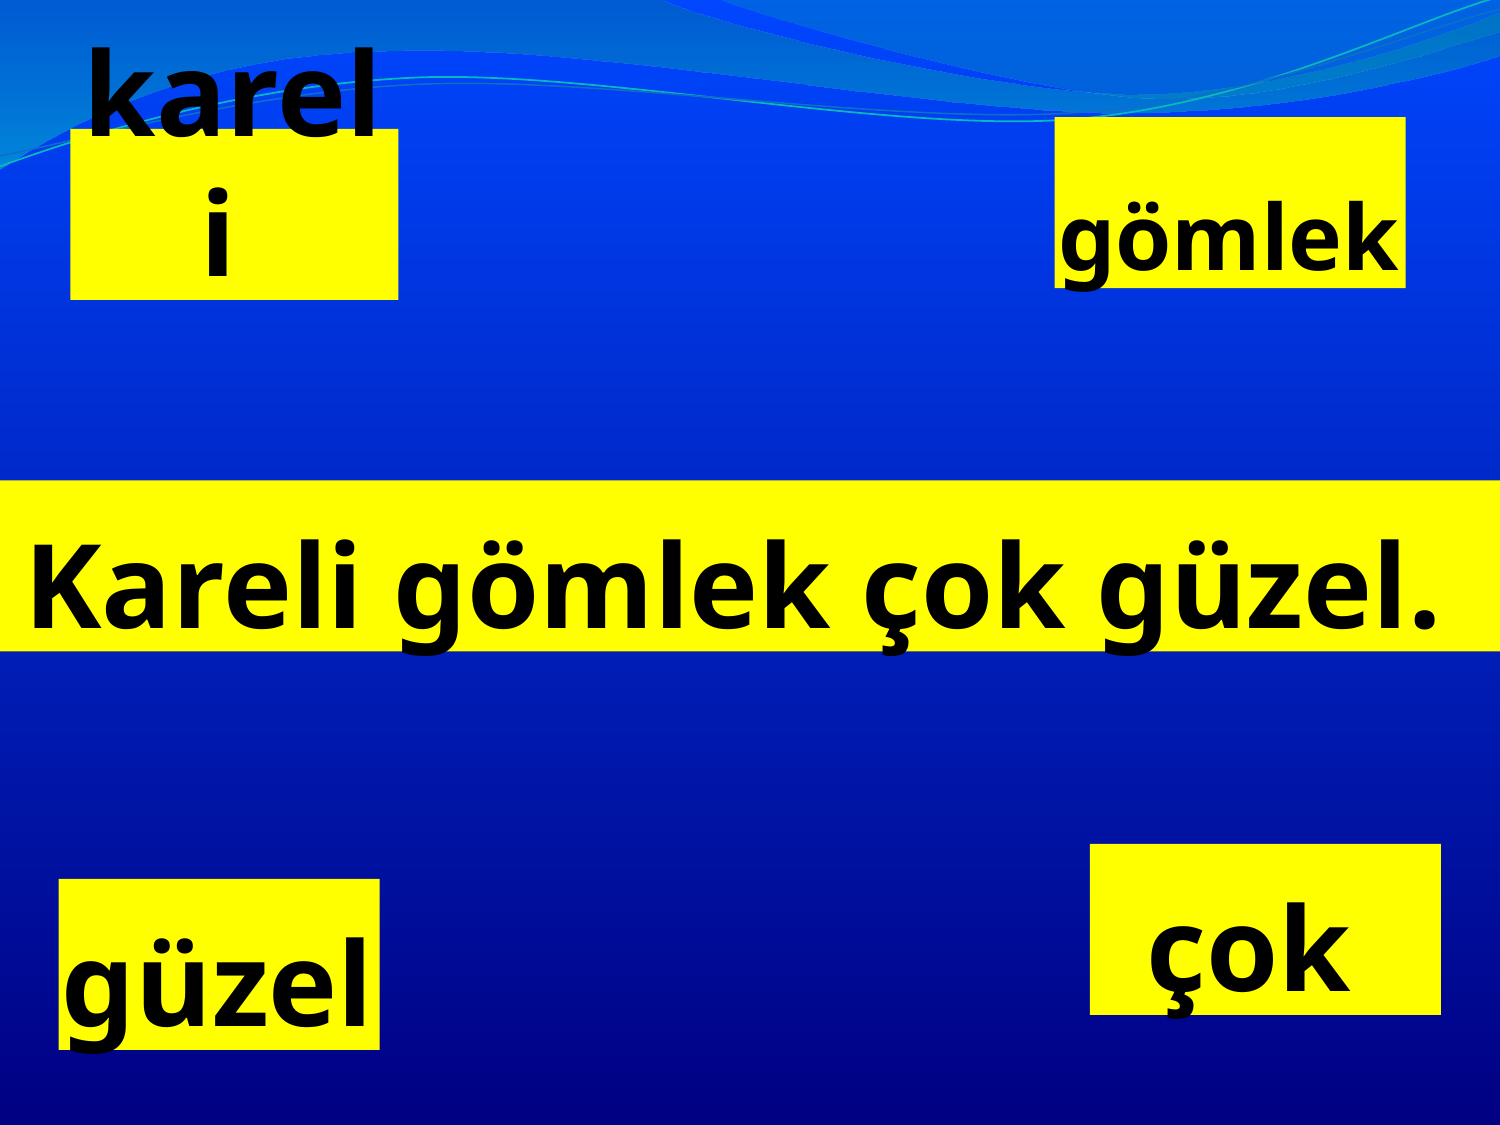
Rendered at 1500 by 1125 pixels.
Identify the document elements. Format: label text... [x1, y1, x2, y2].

text_box güzel [58, 878, 380, 1050]
text_box çok [1089, 843, 1441, 1015]
title kareli [70, 128, 399, 301]
text_box Kareli gömlek çok güzel. [0, 480, 1500, 652]
text_box gömlek [1054, 117, 1406, 289]
